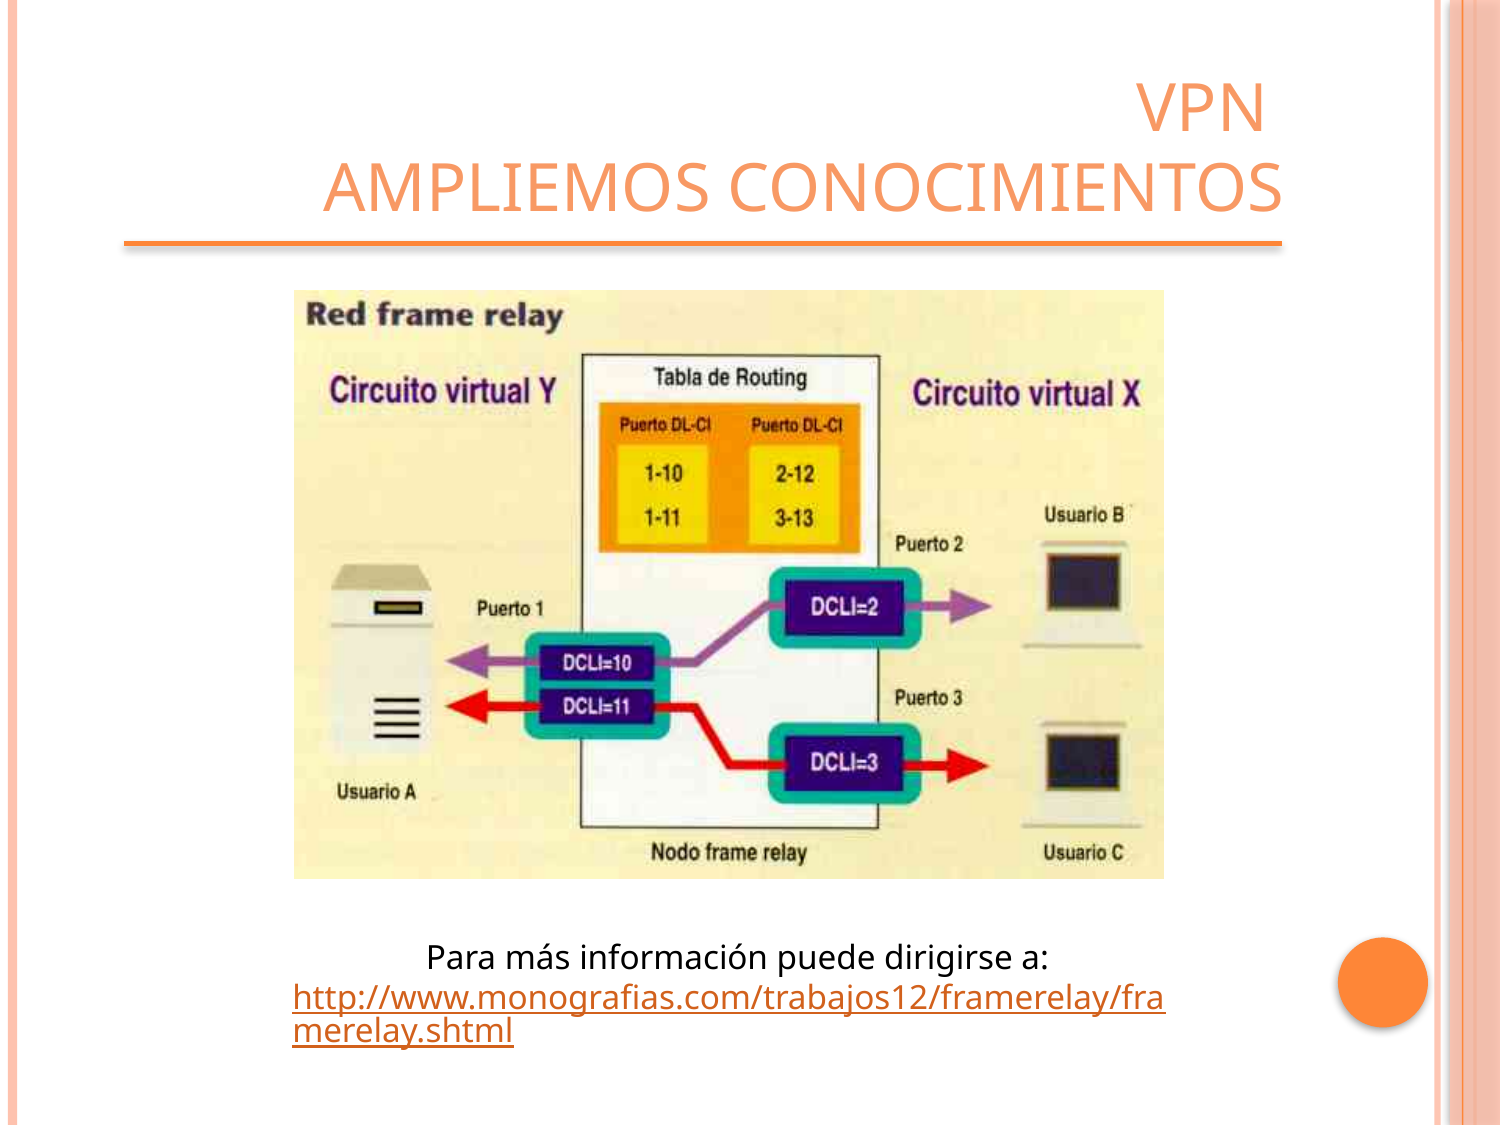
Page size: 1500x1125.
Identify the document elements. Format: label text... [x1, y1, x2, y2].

title VPN AMPLIEMOS CONOCIMIENTOS [75, 45, 1300, 233]
text_box Para más información puede dirigirse a: http://www.monografias.com/trabajos12/framerelay/framerelay.shtml [277, 928, 1199, 1029]
picture [294, 290, 1164, 879]
